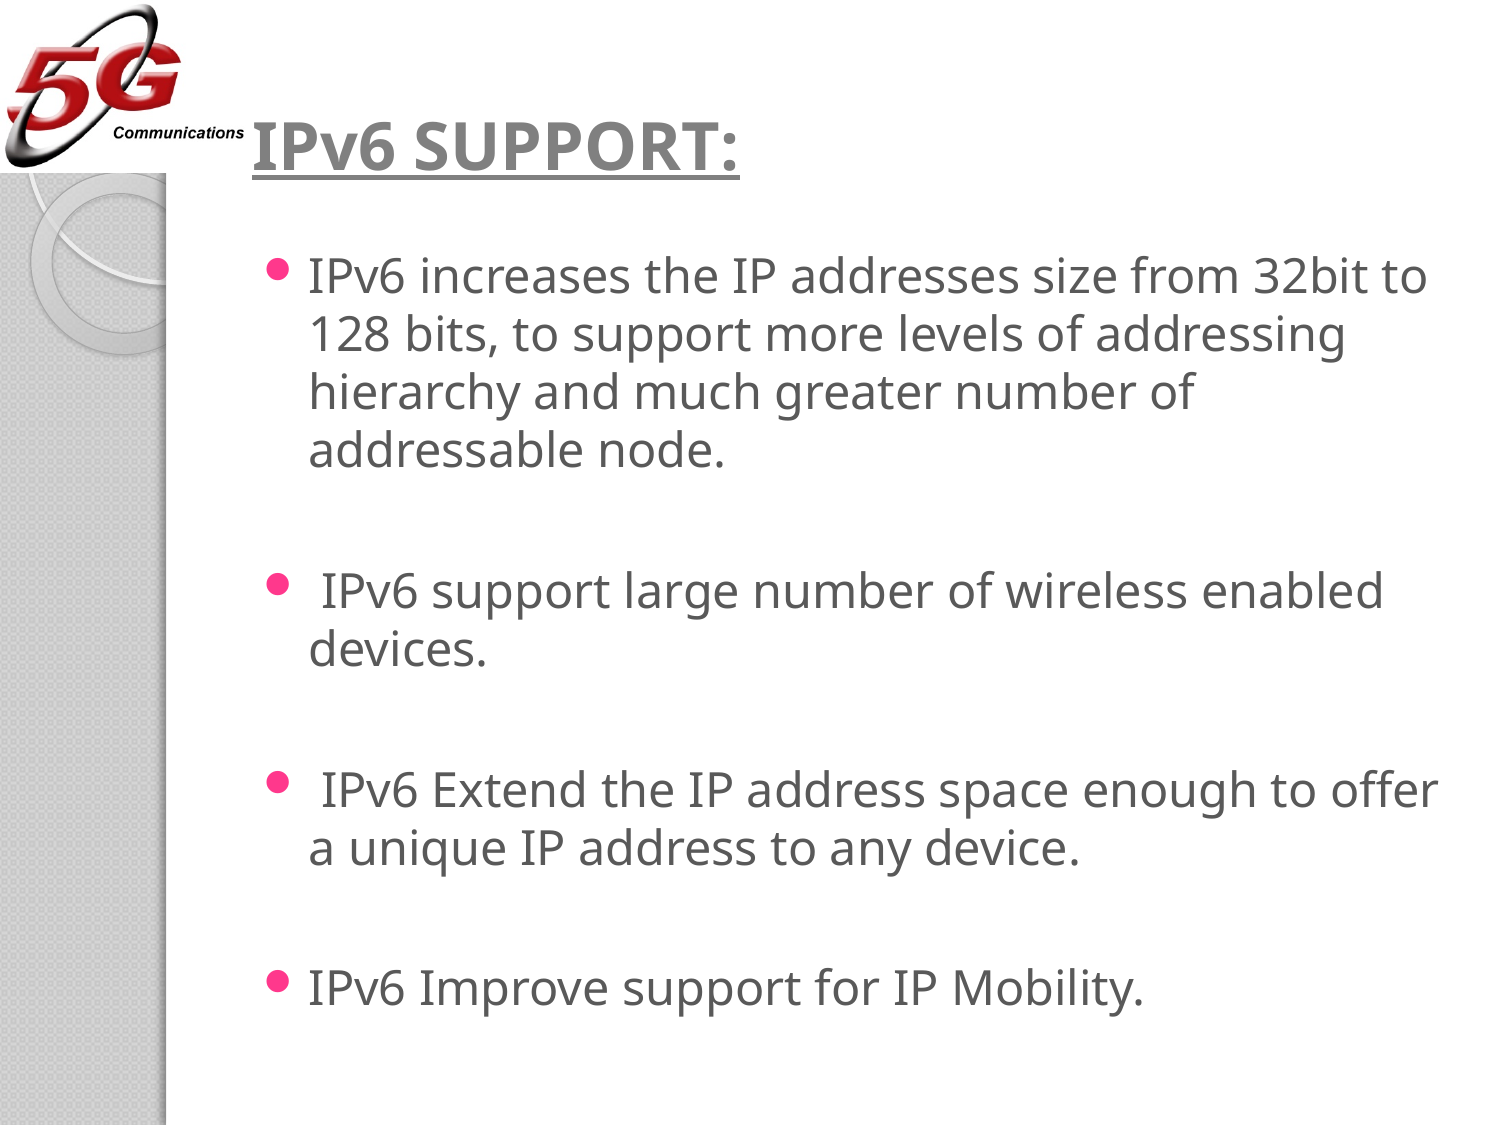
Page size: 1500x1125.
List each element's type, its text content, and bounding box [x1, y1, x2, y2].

picture [0, 0, 251, 174]
title IPv6 SUPPORT: [237, 87, 1466, 200]
list IPv6 increases the IP addresses size from 32bit to 128 bits, to support more levels of addressing hierarchy and much greater number of addressable node. IPv6 support large number of wireless enabled devices. IPv6 Extend the IP address space enough to offer a unique IP address to any device. IPv6 Improve support for IP Mobility. [235, 237, 1466, 1025]
